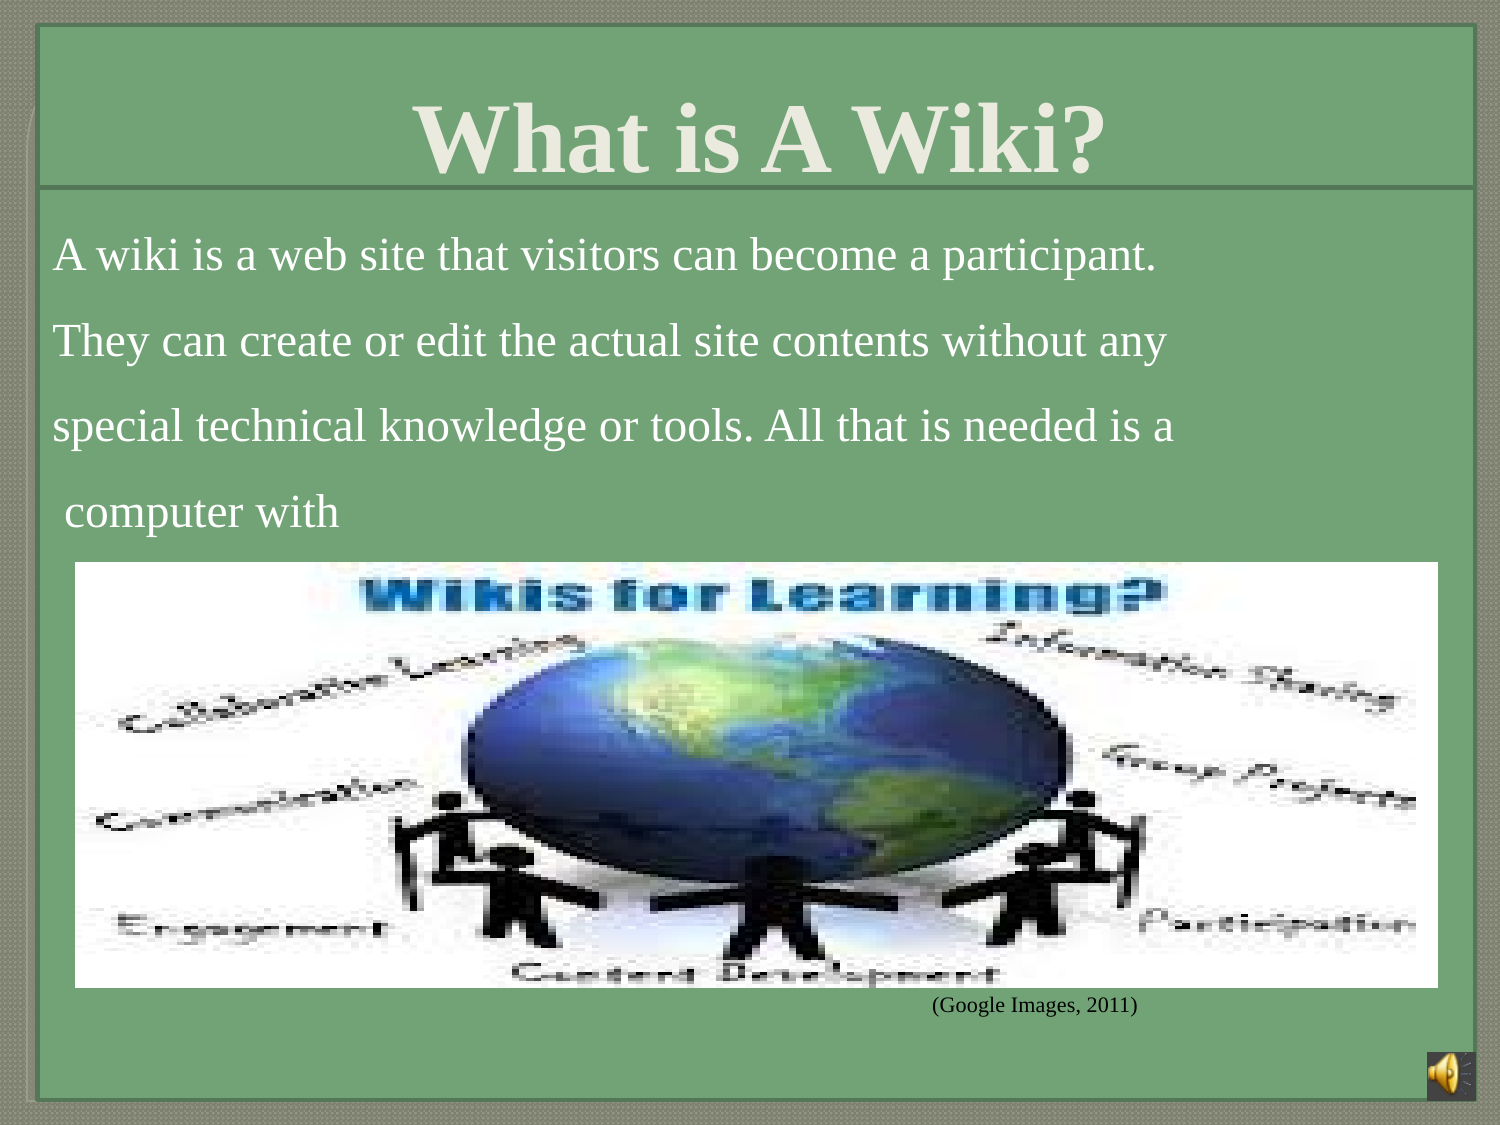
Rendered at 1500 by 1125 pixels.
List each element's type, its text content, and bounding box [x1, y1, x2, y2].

title What is A Wiki? [35, 23, 1477, 185]
picture [1426, 1051, 1477, 1102]
list A wiki is a web site that visitors can become a participant. They can create or edit the actual site contents without any special technical knowledge or tools. All that is needed is a computer with (Google Images, 2011) [35, 185, 1477, 1102]
picture [74, 562, 1438, 988]
